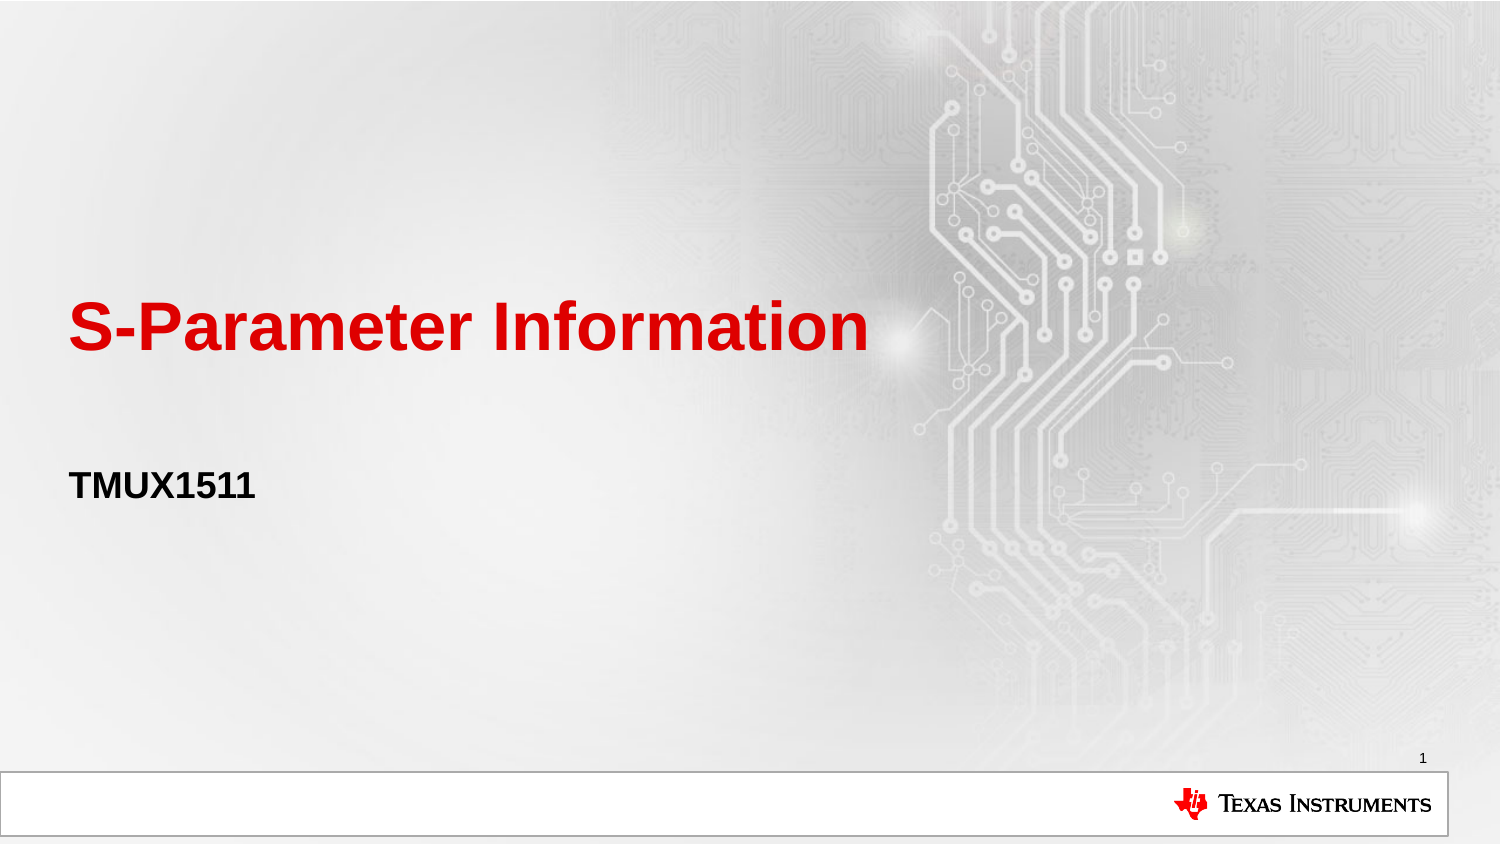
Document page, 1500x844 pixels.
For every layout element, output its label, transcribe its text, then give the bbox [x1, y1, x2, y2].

subtitle TMUX1511 [56, 454, 1444, 639]
picture [0, 1, 1500, 844]
slide_number 1 [1089, 742, 1440, 769]
title S-Parameter Information [56, 238, 1444, 421]
picture [1174, 788, 1431, 820]
